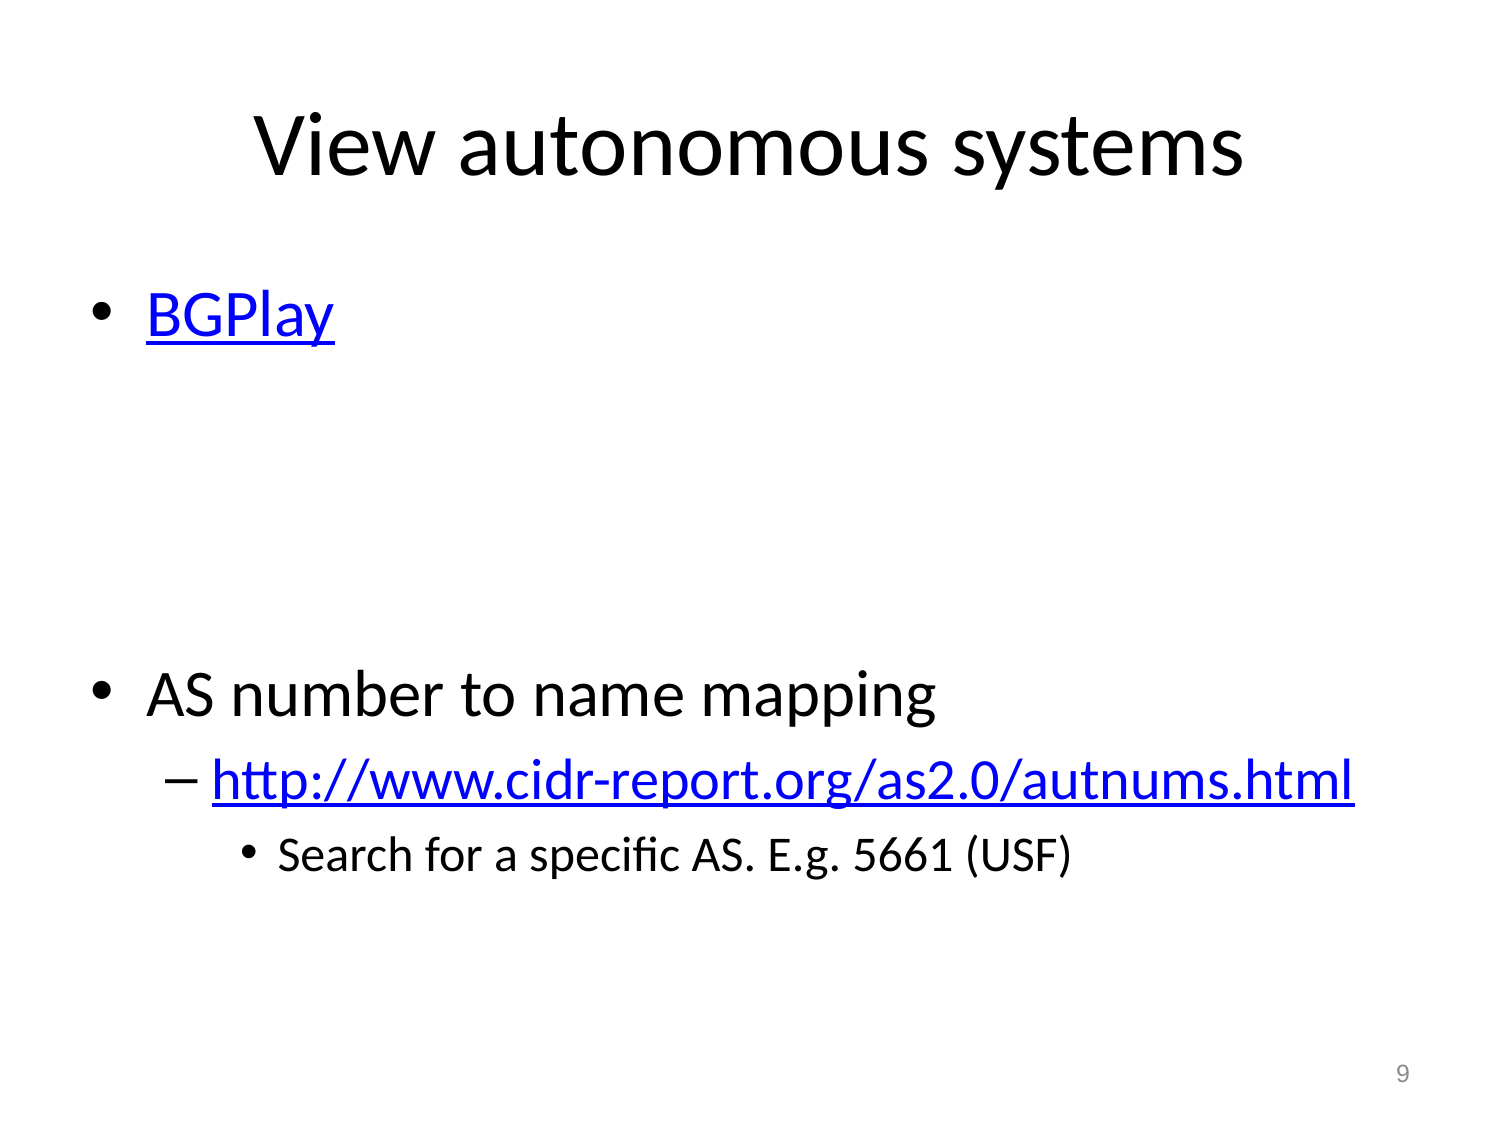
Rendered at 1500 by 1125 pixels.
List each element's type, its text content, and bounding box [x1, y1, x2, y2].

list BGPlay AS number to name mapping http://www.cidr-report.org/as2.0/autnums.html Search for a specific AS. E.g. 5661 (USF) [74, 262, 1426, 1006]
title View autonomous systems [74, 44, 1426, 233]
slide_number 9 [1074, 1042, 1425, 1103]
